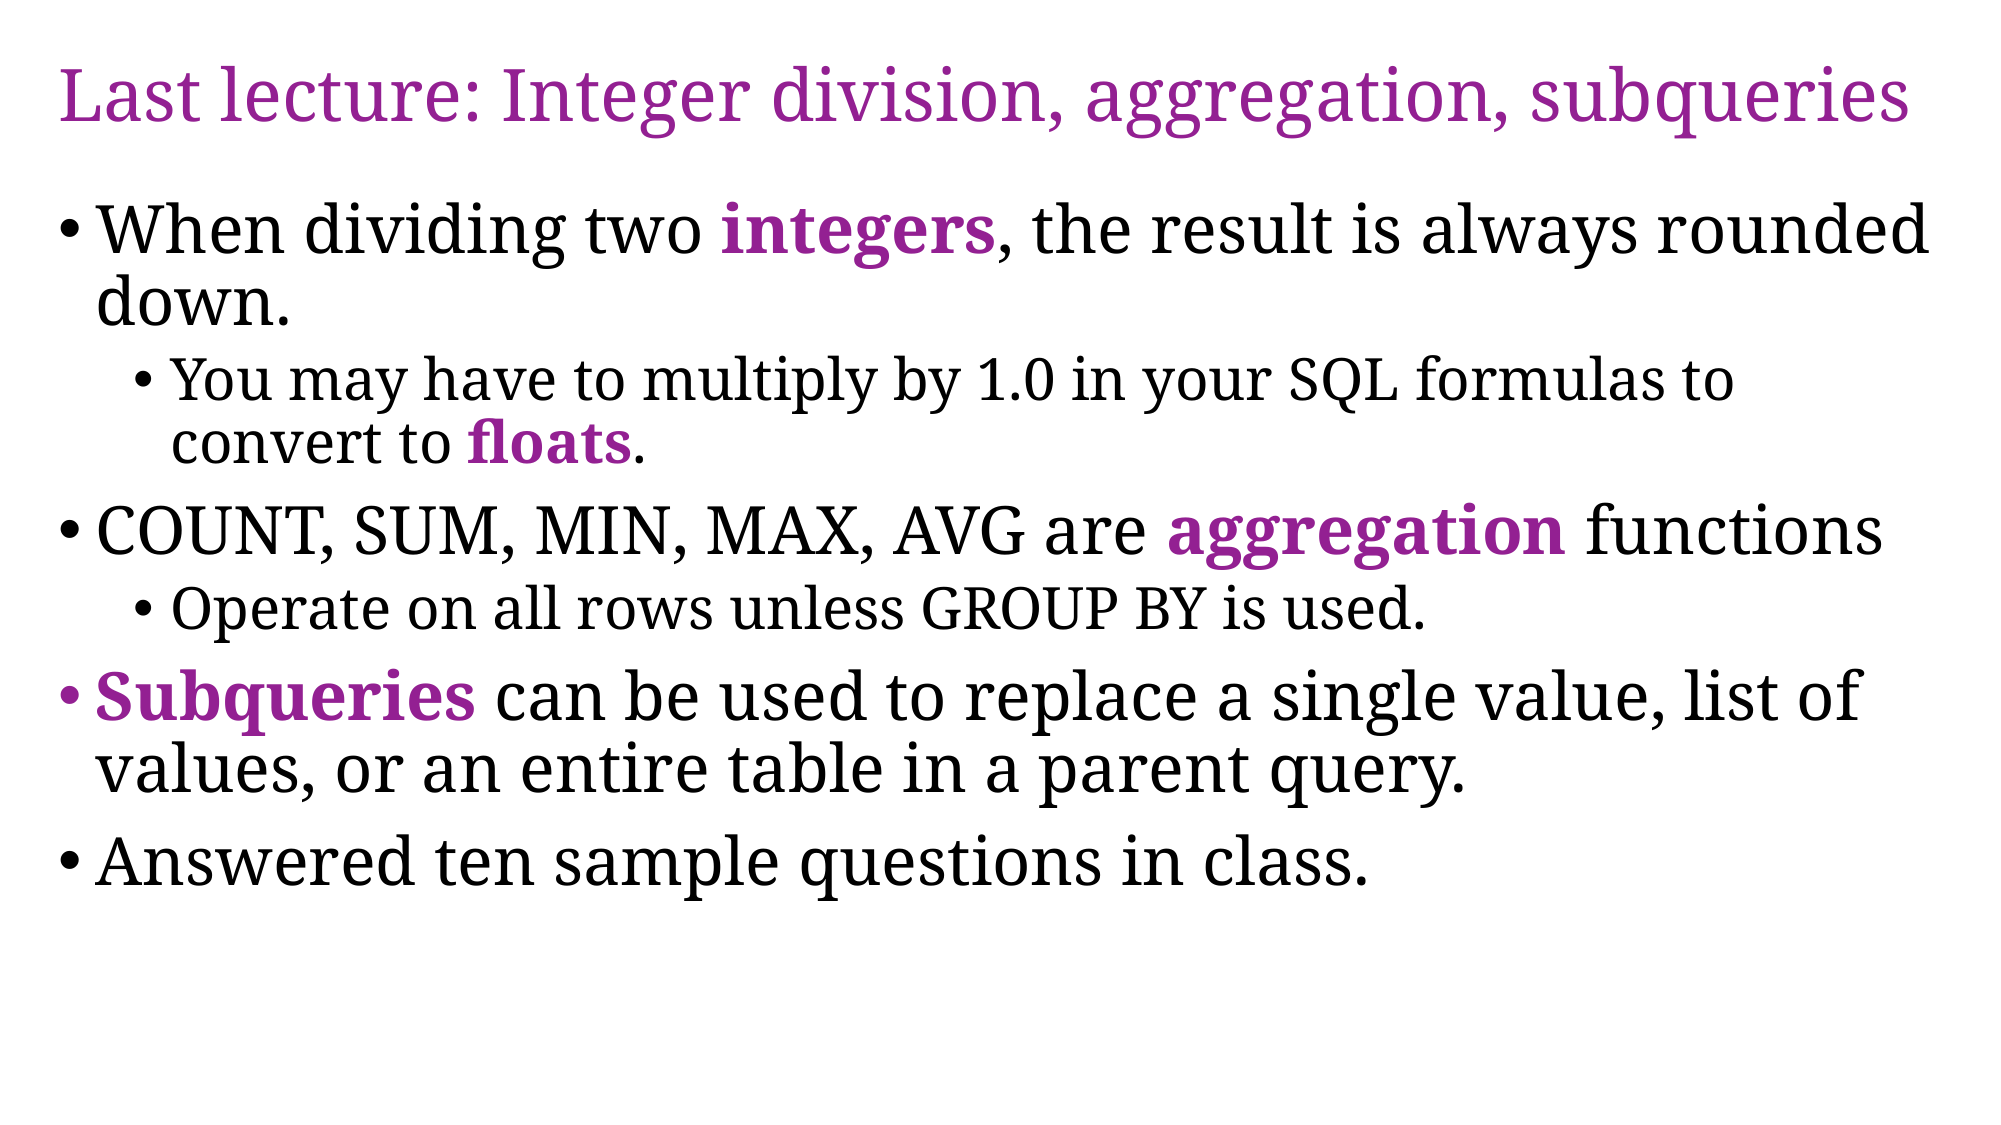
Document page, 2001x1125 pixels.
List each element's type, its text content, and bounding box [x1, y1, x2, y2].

title Last lecture: Integer division, aggregation, subqueries [43, 25, 1953, 171]
list When dividing two integers, the result is always rounded down. You may have to multiply by 1.0 in your SQL formulas to convert to floats. COUNT, SUM, MIN, MAX, AVG are aggregation functions Operate on all rows unless GROUP BY is used. Subqueries can be used to replace a single value, list of values, or an entire table in a parent query. Answered ten sample questions in class. [43, 188, 1953, 1106]
